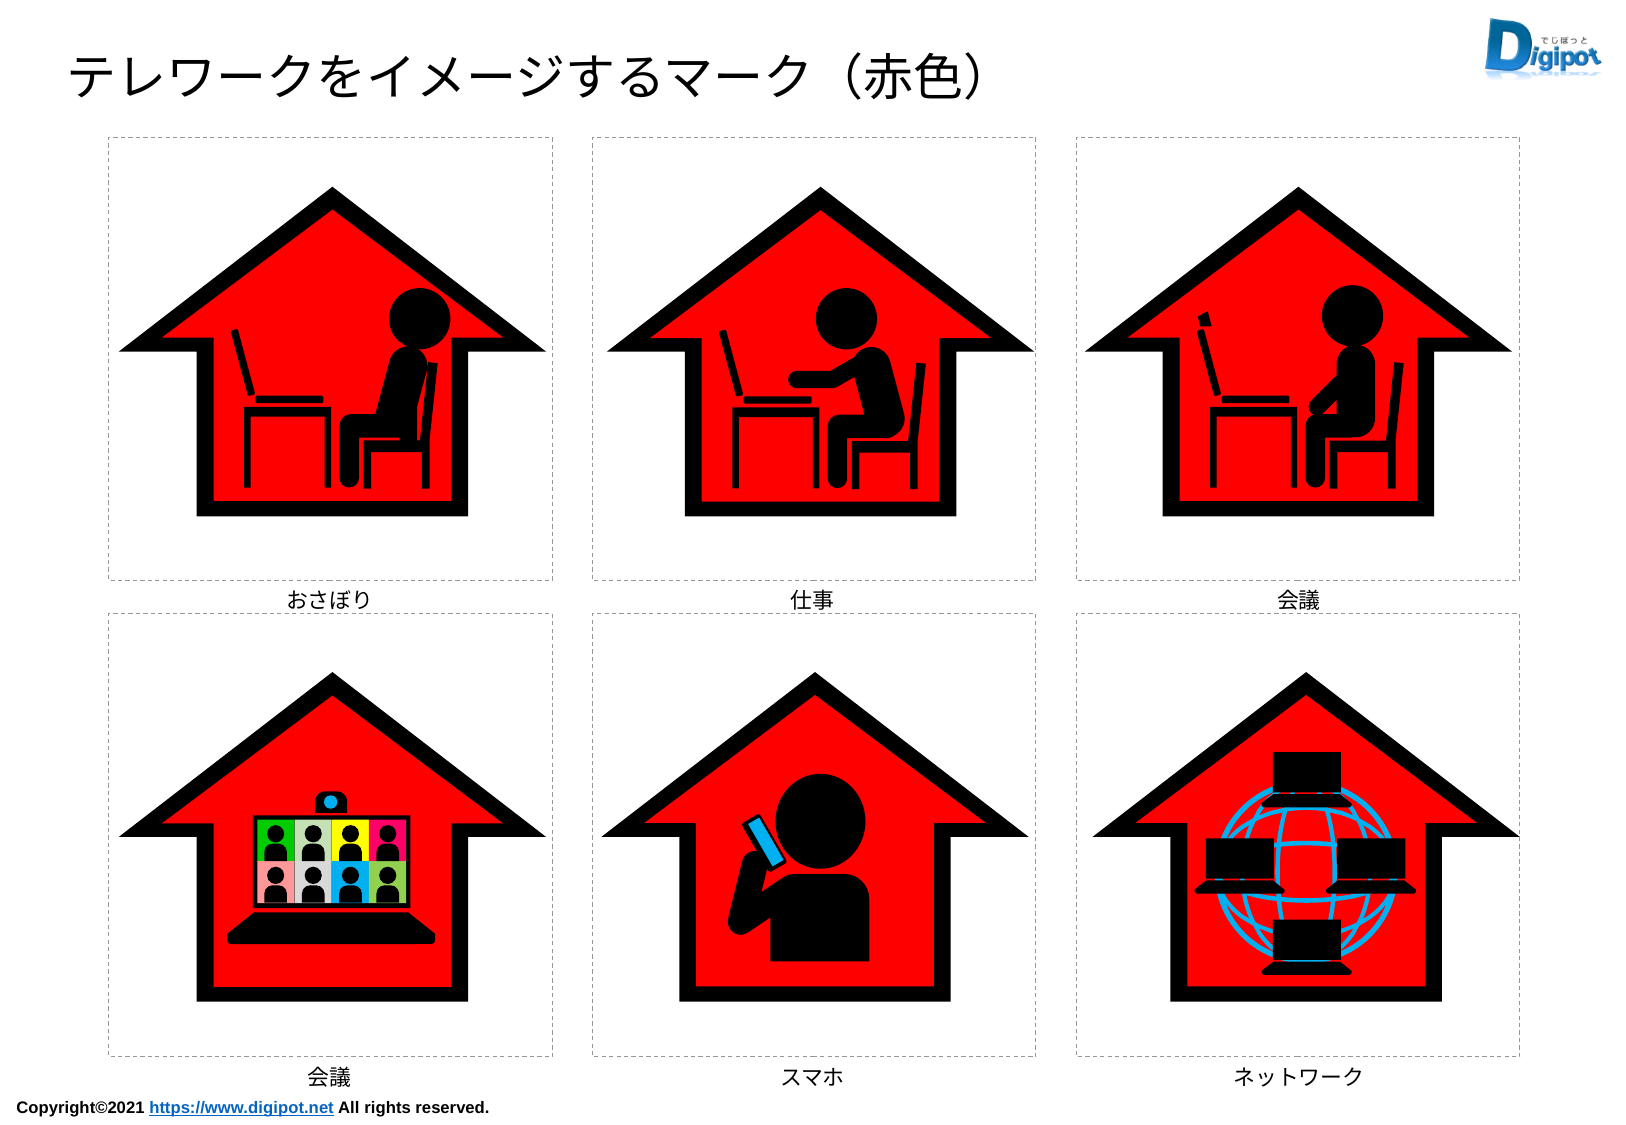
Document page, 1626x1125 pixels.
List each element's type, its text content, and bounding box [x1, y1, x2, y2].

text_box スマホ [591, 1055, 1033, 1097]
text_box おさぼり [109, 578, 118, 620]
text_box 会議 [109, 1055, 551, 1097]
picture [1485, 18, 1602, 82]
text_box テレワークをイメージするマーク（赤色） [51, 38, 1029, 113]
text_box ネットワーク [1078, 1055, 1520, 1097]
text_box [118, 186, 1520, 1002]
